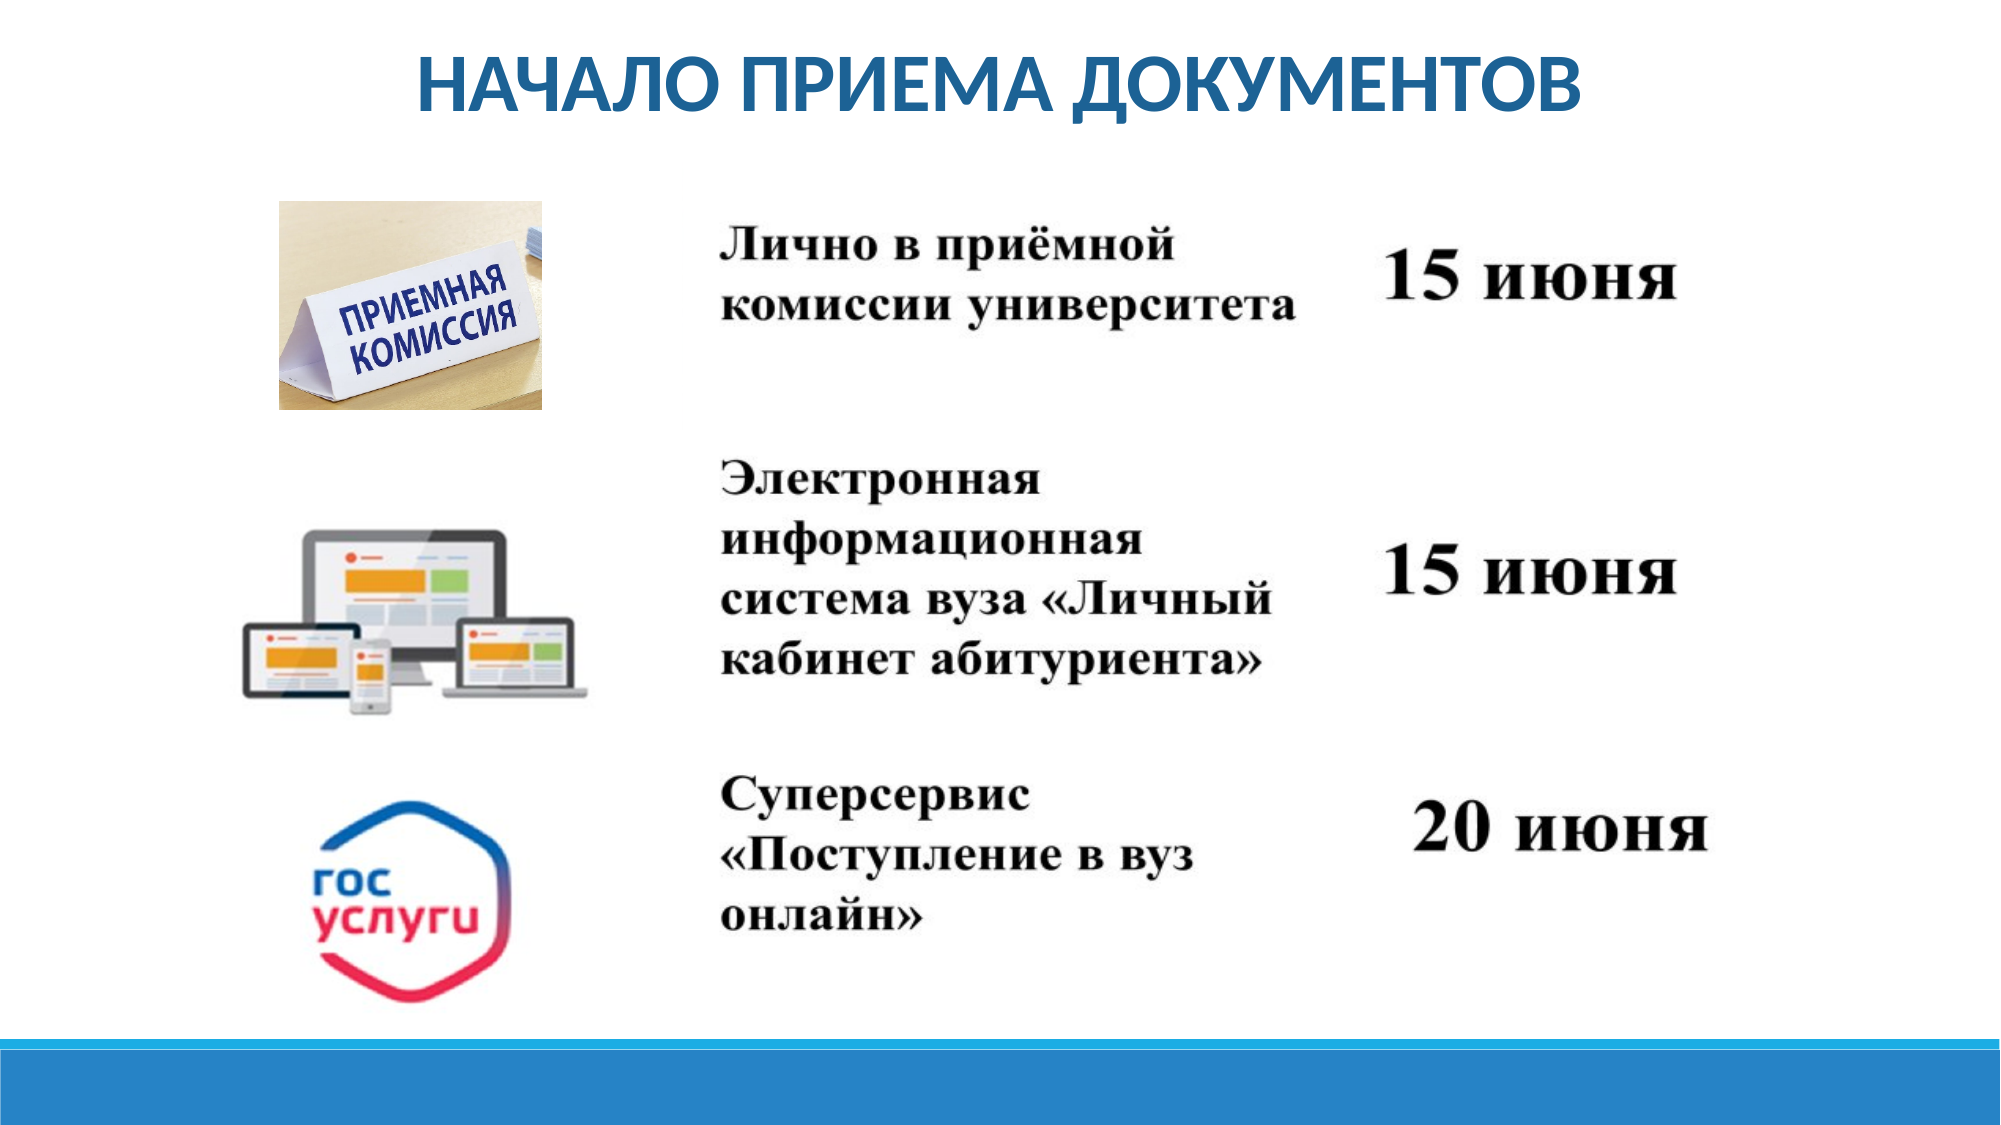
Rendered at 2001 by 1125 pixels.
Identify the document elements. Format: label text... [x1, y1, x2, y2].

picture [682, 145, 1731, 1038]
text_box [217, 200, 618, 1038]
text_box НАЧАЛО ПРИЕМА ДОКУМЕНТОВ [0, 20, 2000, 136]
